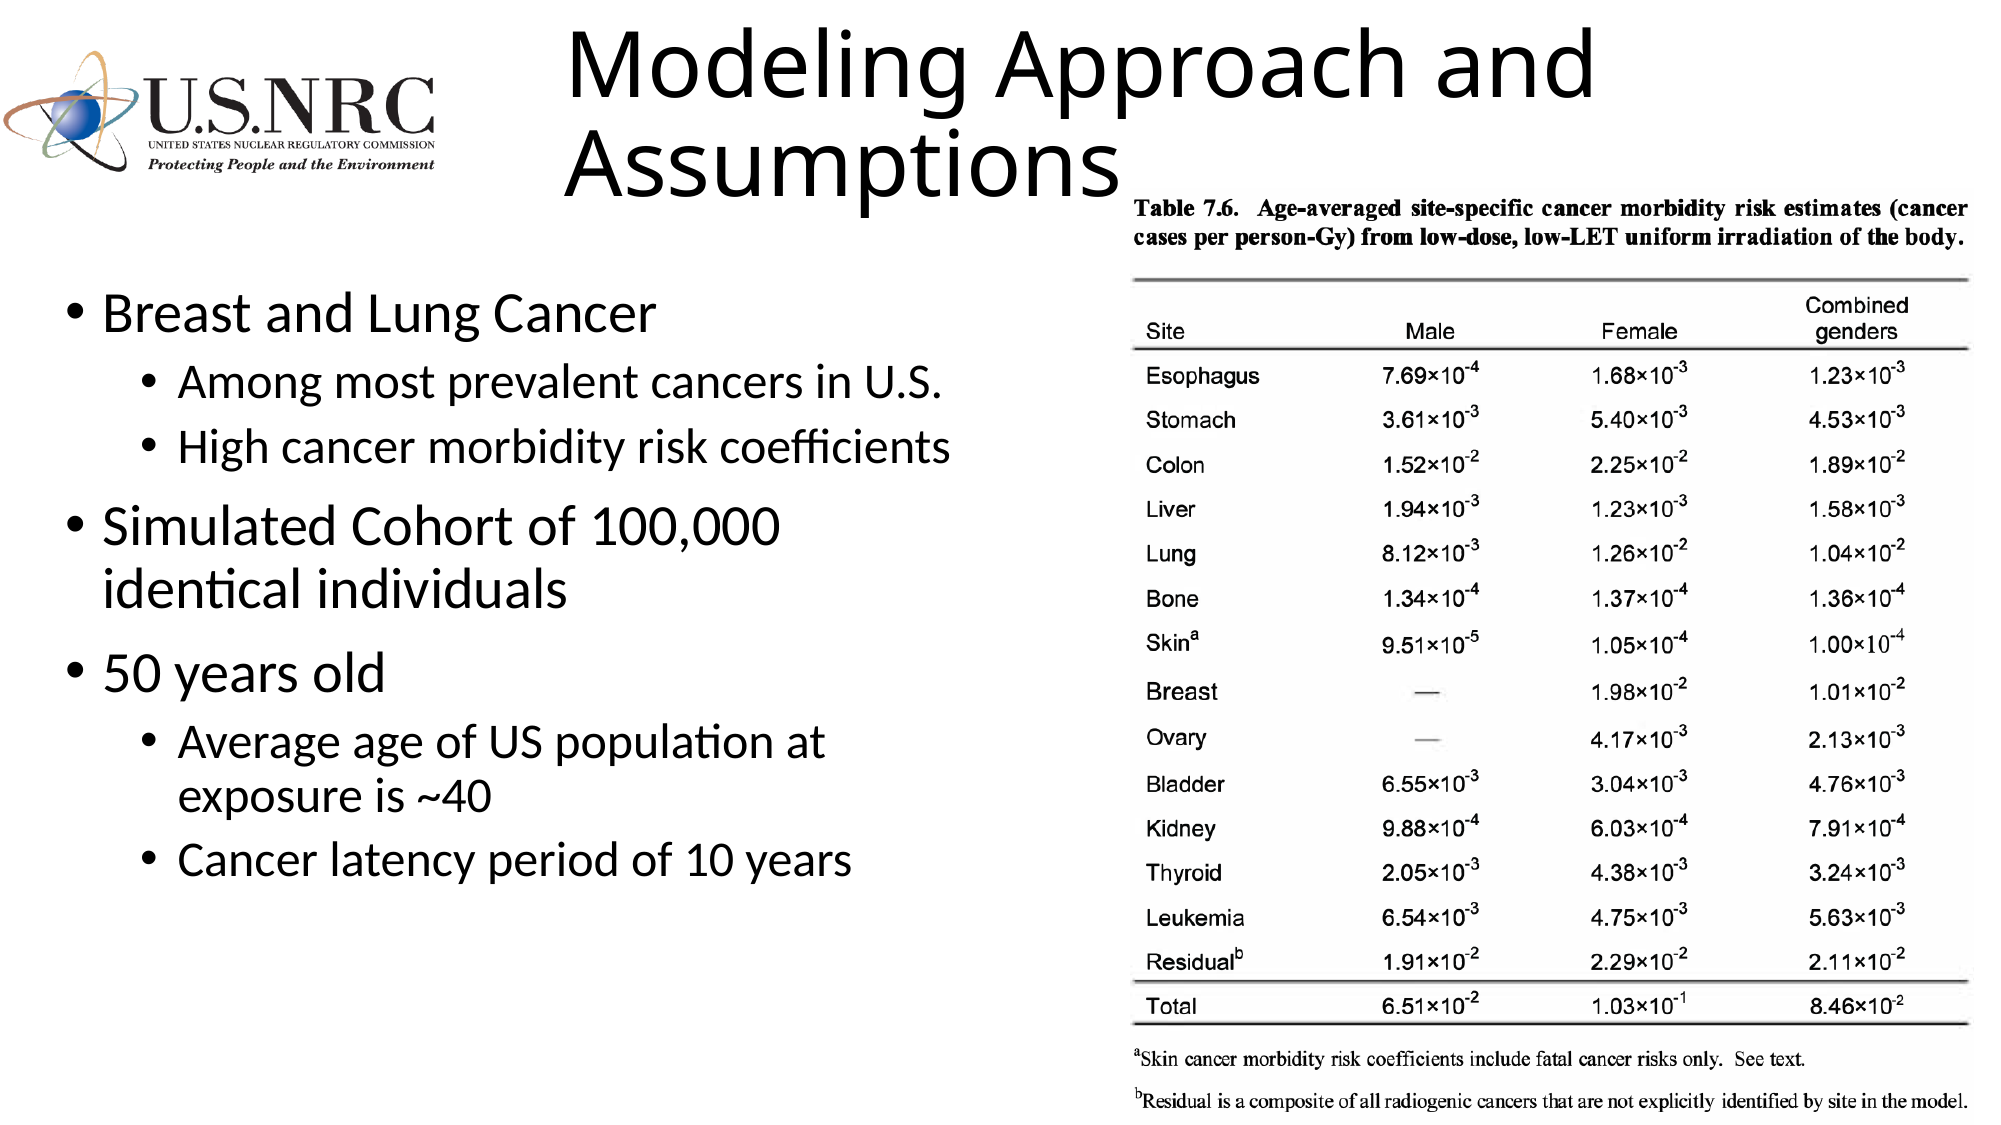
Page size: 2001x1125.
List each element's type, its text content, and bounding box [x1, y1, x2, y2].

title Modeling Approach and Assumptions [549, 0, 1763, 234]
picture [1130, 188, 1974, 1125]
picture [0, 46, 438, 177]
list Breast and Lung Cancer Among most prevalent cancers in U.S. High cancer morbidity risk coefficients Simulated Cohort of 100,000 identical individuals 50 years old Average age of US population at exposure is ~40 Cancer latency period of 10 years [50, 274, 968, 1014]
